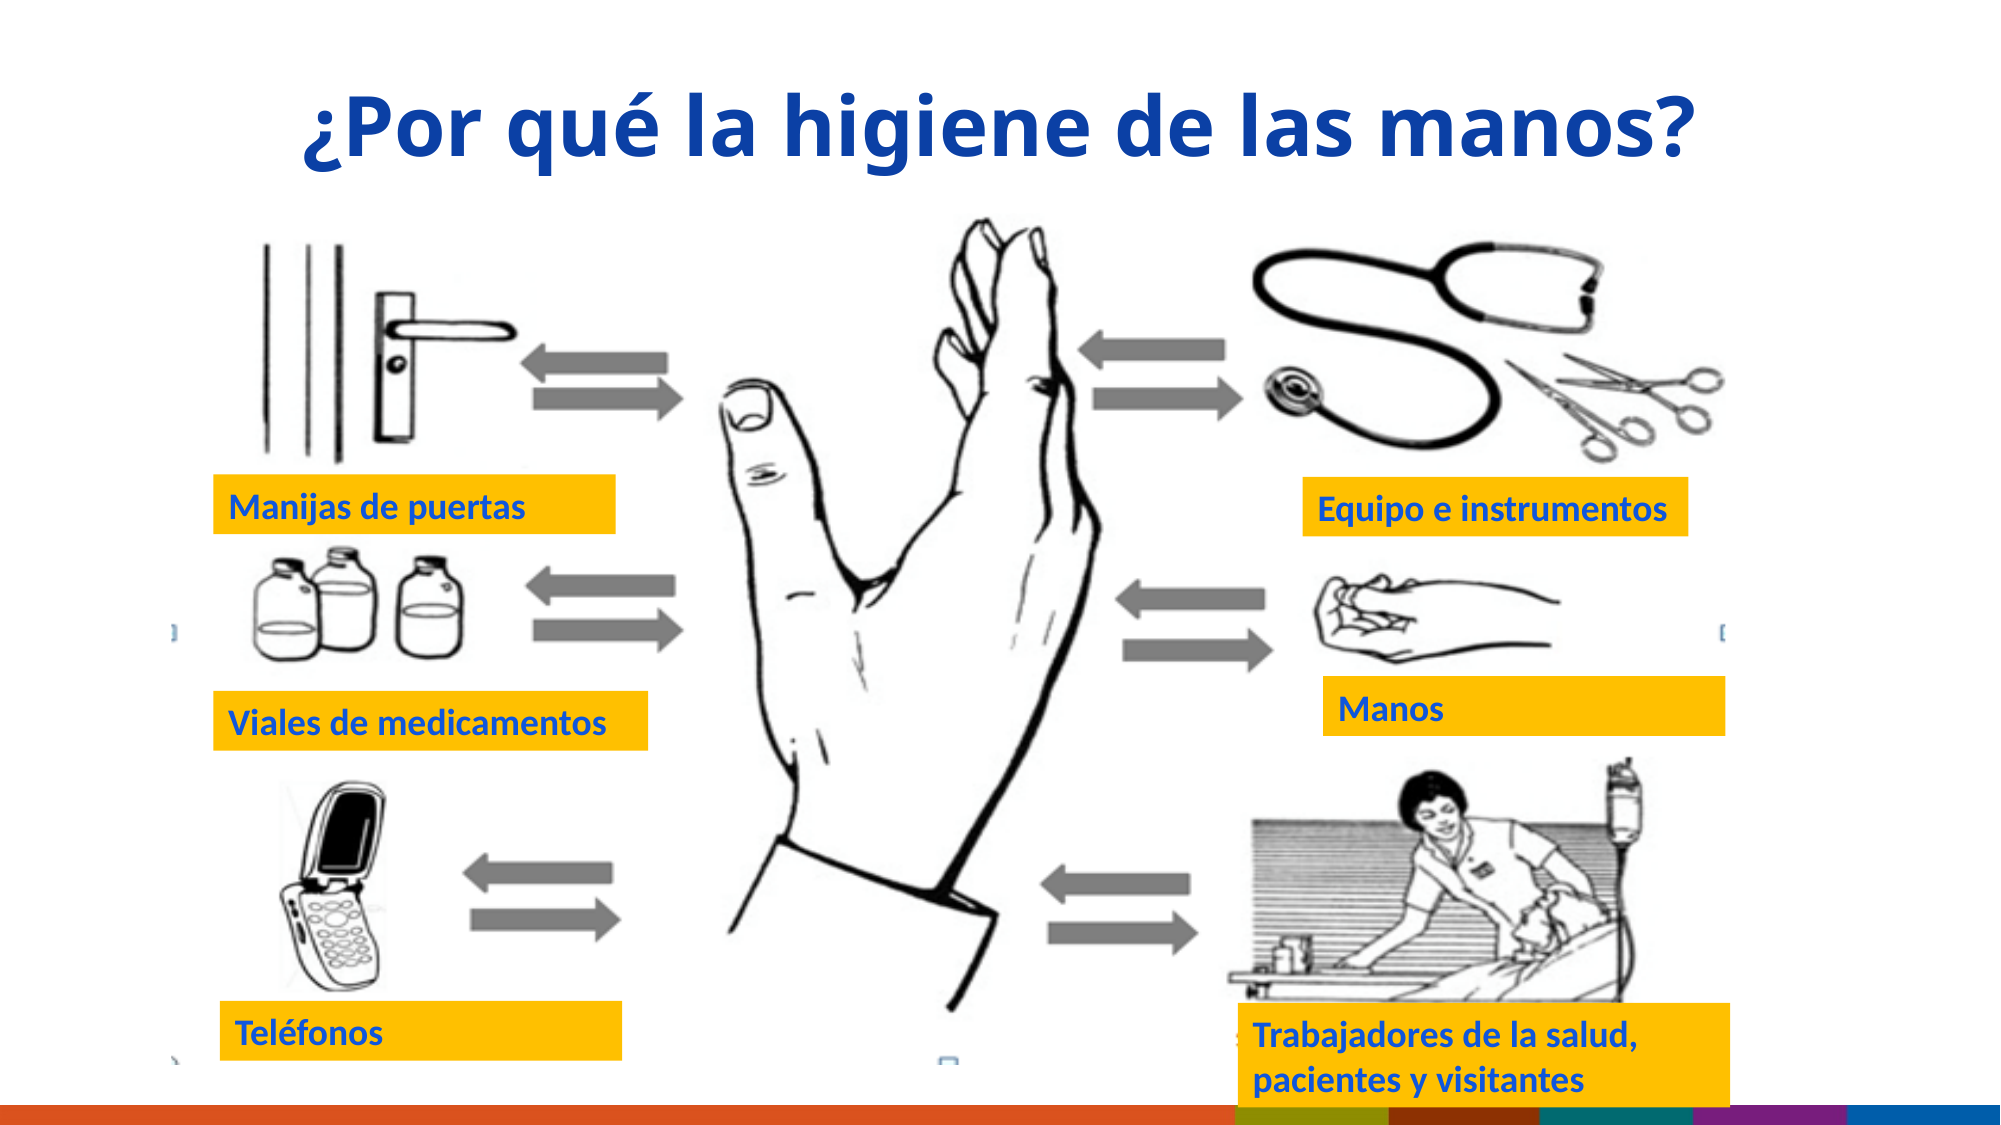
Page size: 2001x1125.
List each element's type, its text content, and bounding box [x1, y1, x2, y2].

picture [0, 1105, 2000, 1125]
title ¿Por qué la higiene de las manos? [99, 34, 1900, 181]
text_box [171, 213, 1731, 1110]
